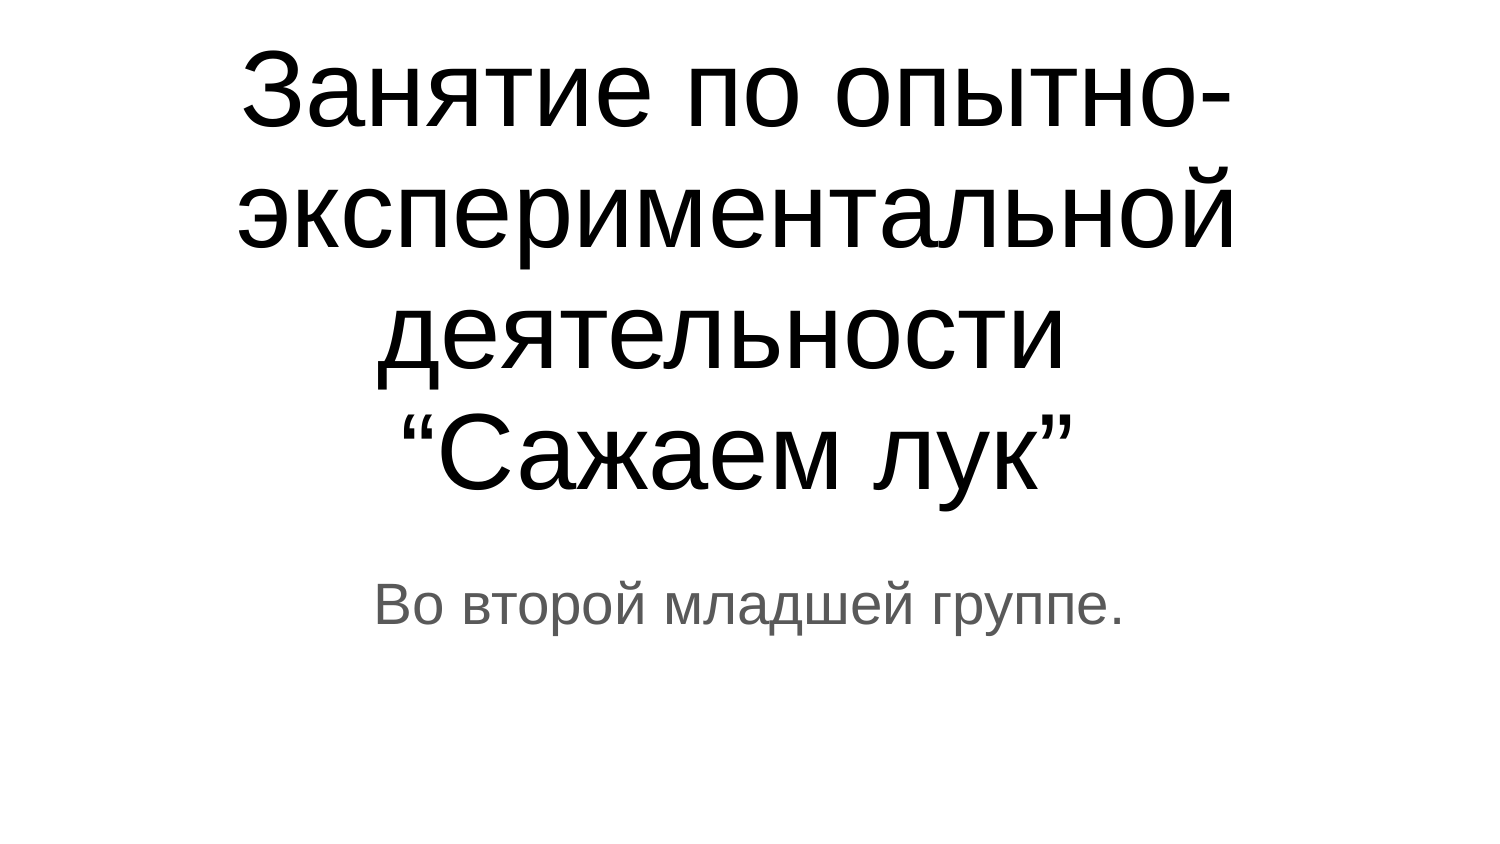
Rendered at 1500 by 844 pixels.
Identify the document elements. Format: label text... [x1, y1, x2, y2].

subtitle Во второй младшей группе. [51, 556, 1449, 687]
title Занятие по опытно- экспериментальной деятельности “Сажаем лук” [0, 0, 1500, 528]
